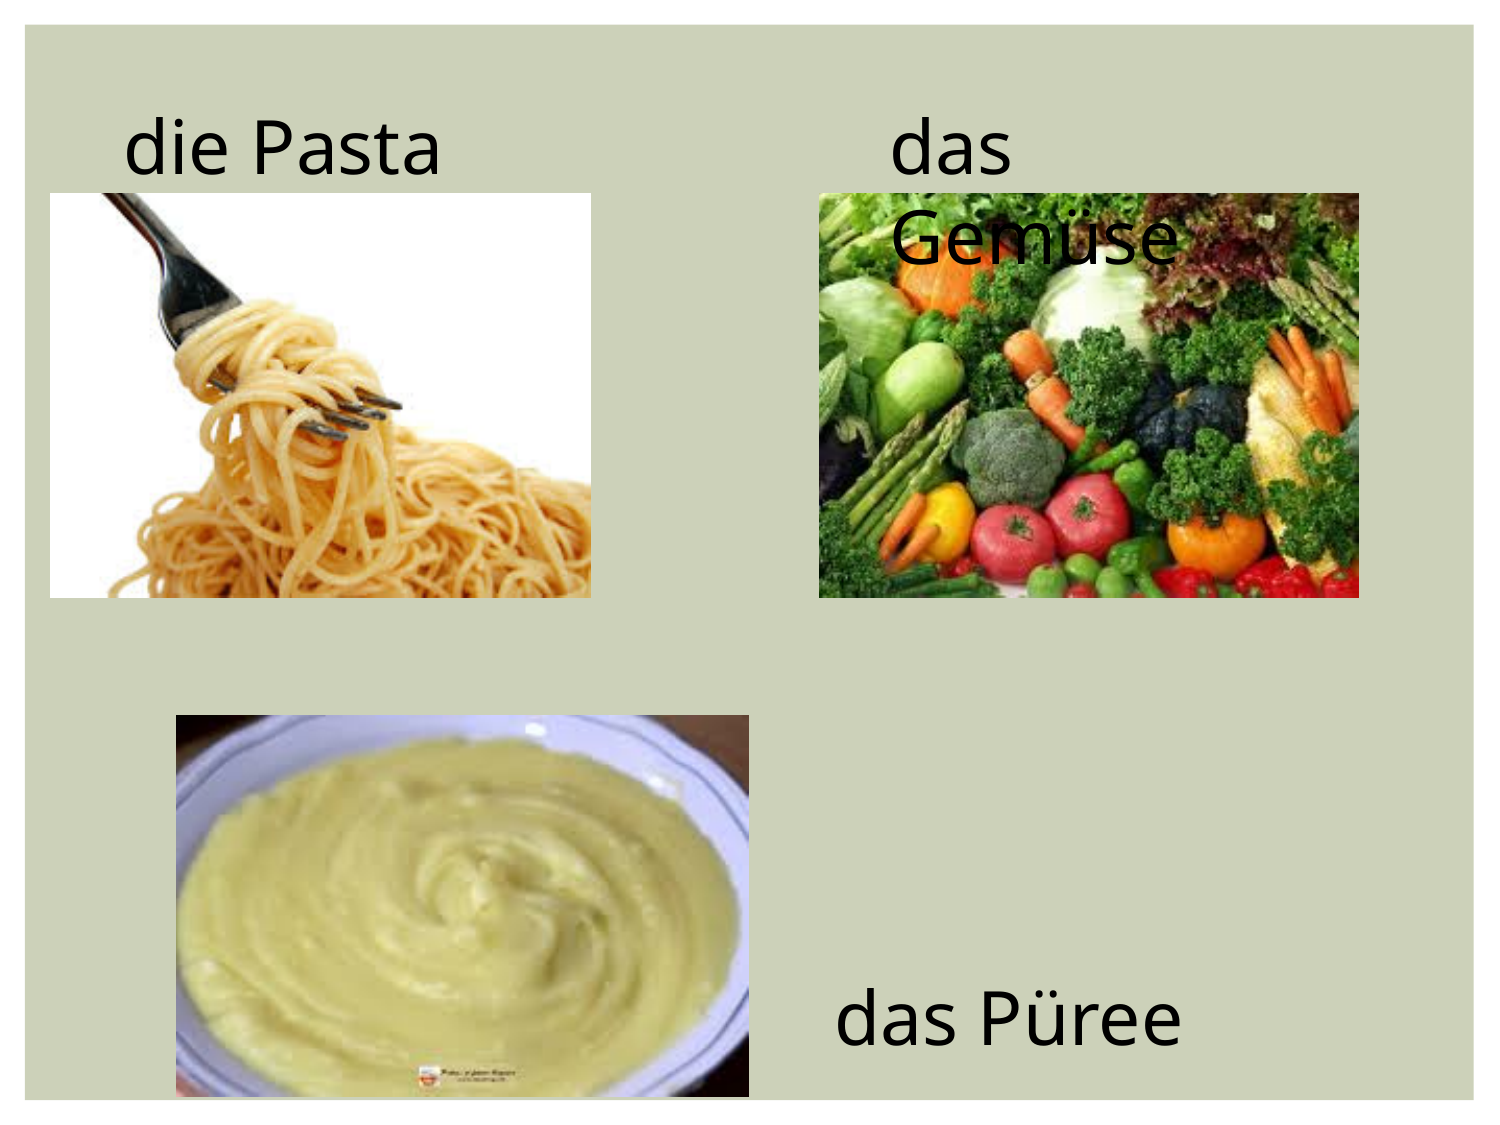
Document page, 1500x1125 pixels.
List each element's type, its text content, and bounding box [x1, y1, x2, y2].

picture [819, 193, 1360, 599]
text_box die Pasta [108, 92, 568, 192]
picture [175, 715, 750, 1098]
text_box das Gemüse [875, 92, 1329, 192]
picture [50, 193, 591, 599]
text_box das Püree [819, 962, 1348, 1068]
